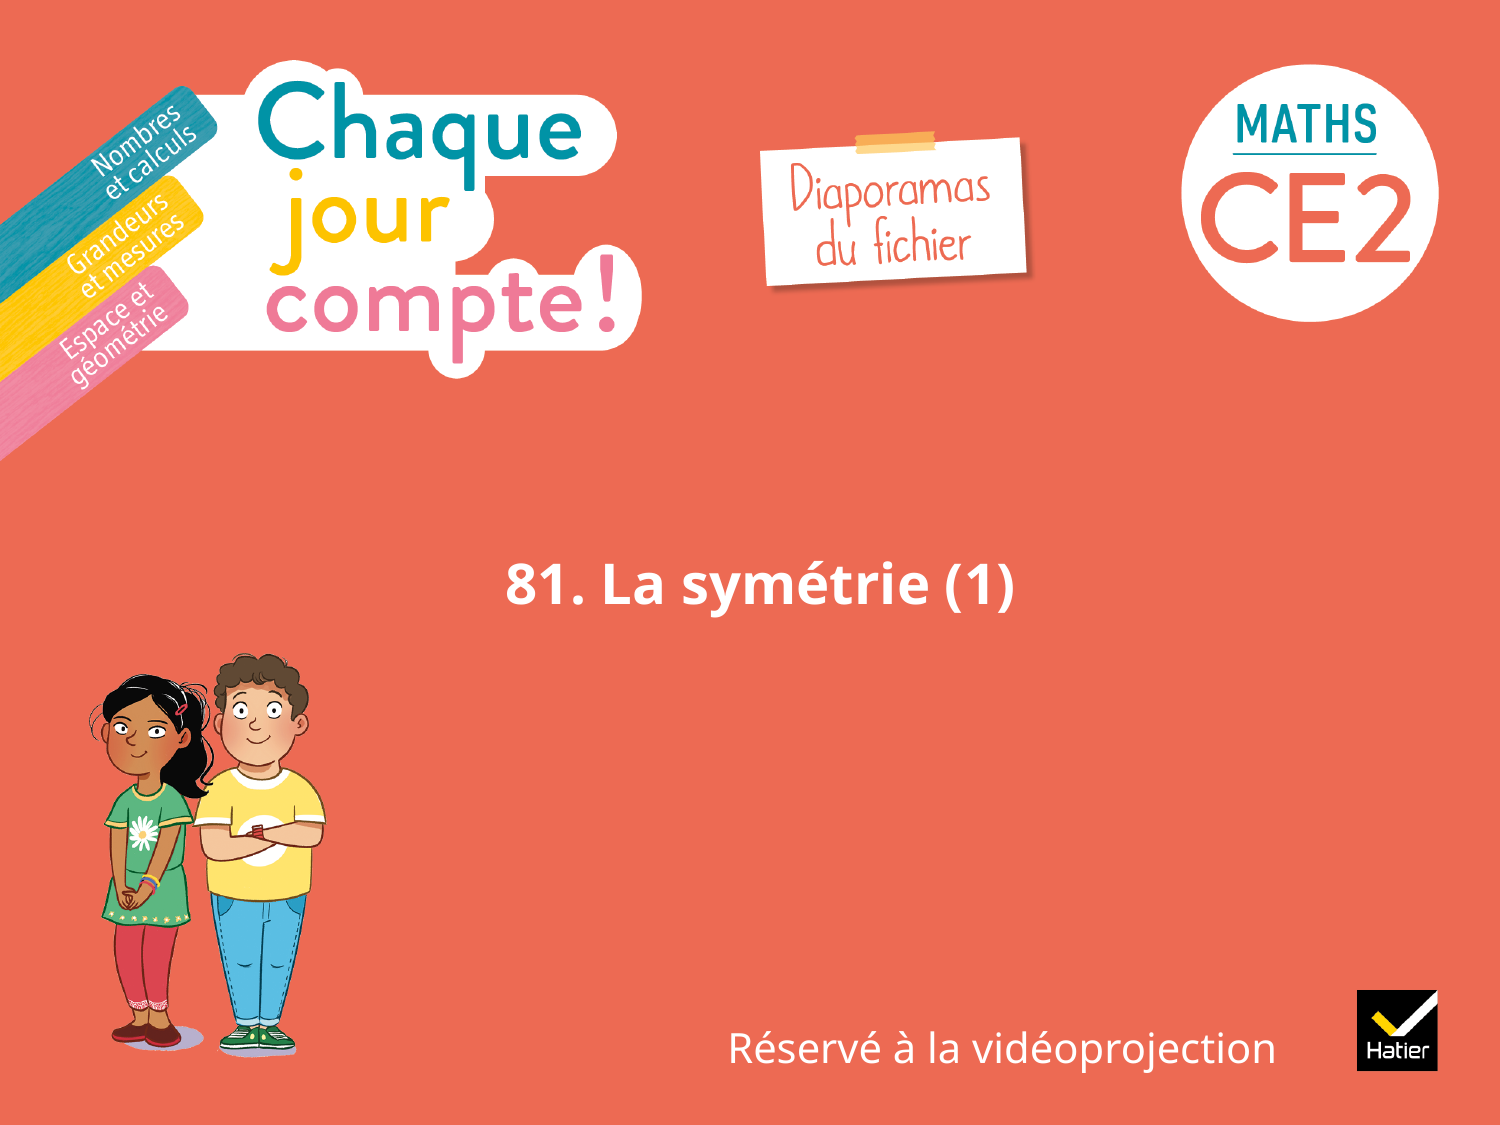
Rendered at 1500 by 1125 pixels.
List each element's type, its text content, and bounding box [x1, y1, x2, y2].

picture [0, 0, 1500, 1125]
title 81. La symétrie (1) [123, 498, 1399, 627]
